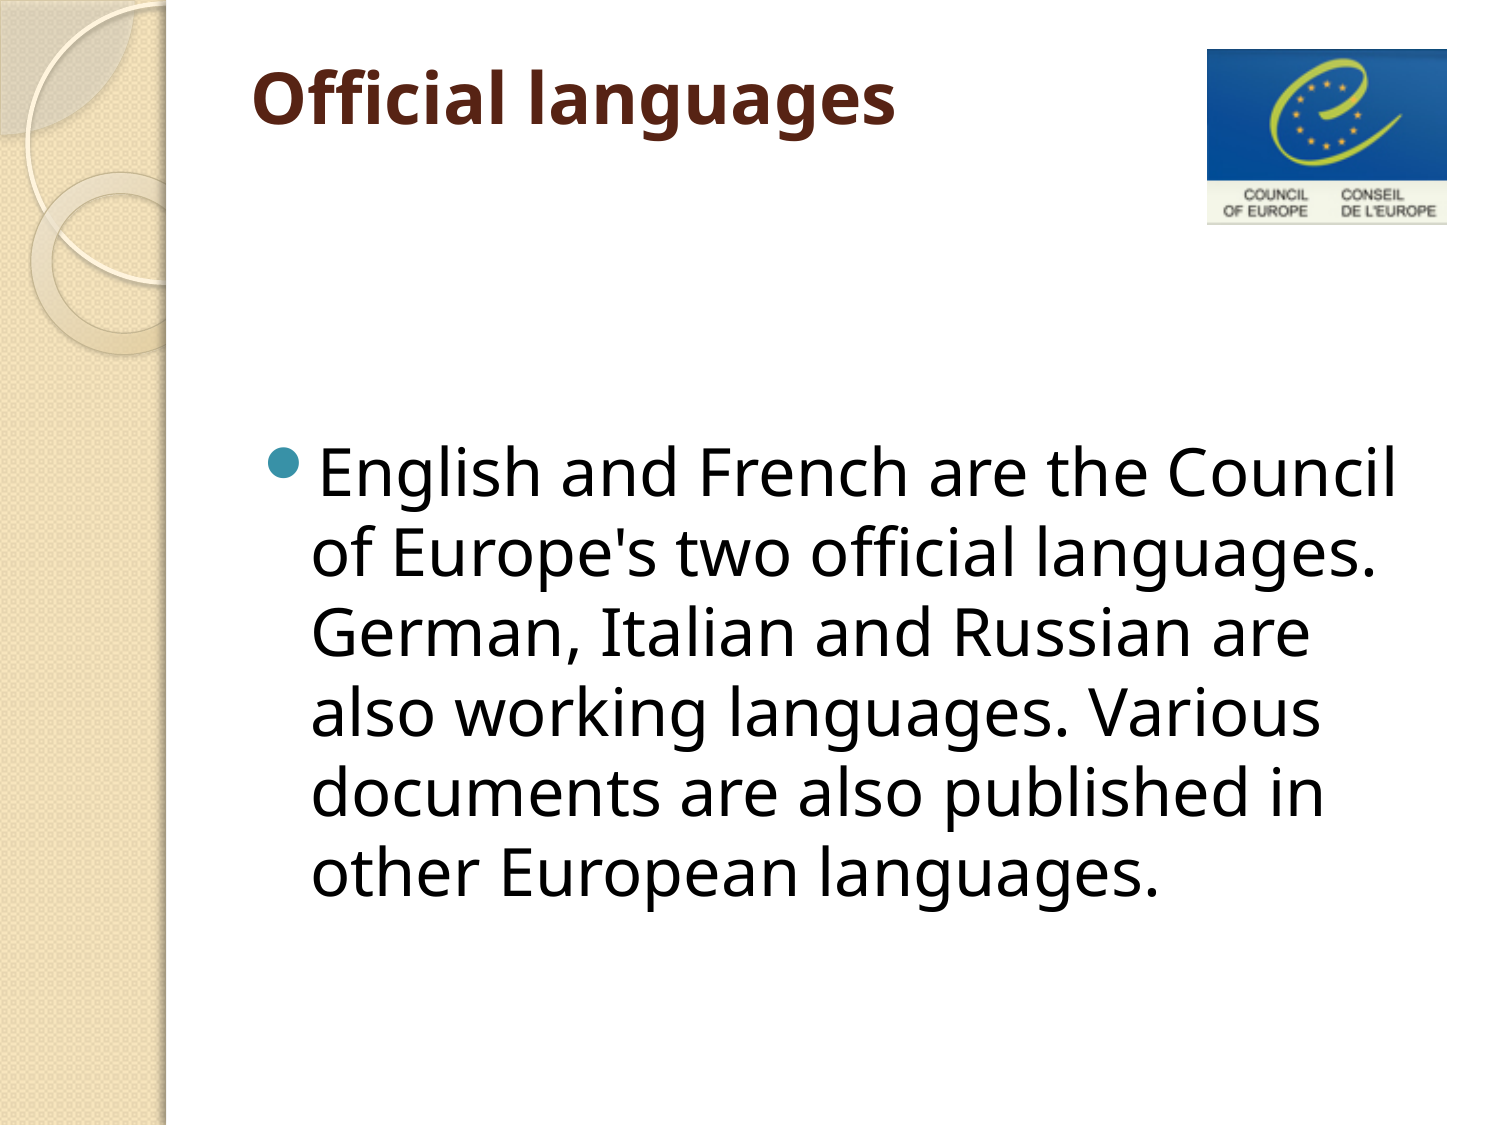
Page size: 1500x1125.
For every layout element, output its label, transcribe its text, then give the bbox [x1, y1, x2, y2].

list English and French are the Council of Europe's two official languages. German, Italian and Russian are also working languages. Various documents are also published in other European languages. [235, 237, 1466, 1025]
picture [1206, 49, 1447, 226]
title Official languages [235, 45, 1466, 233]
